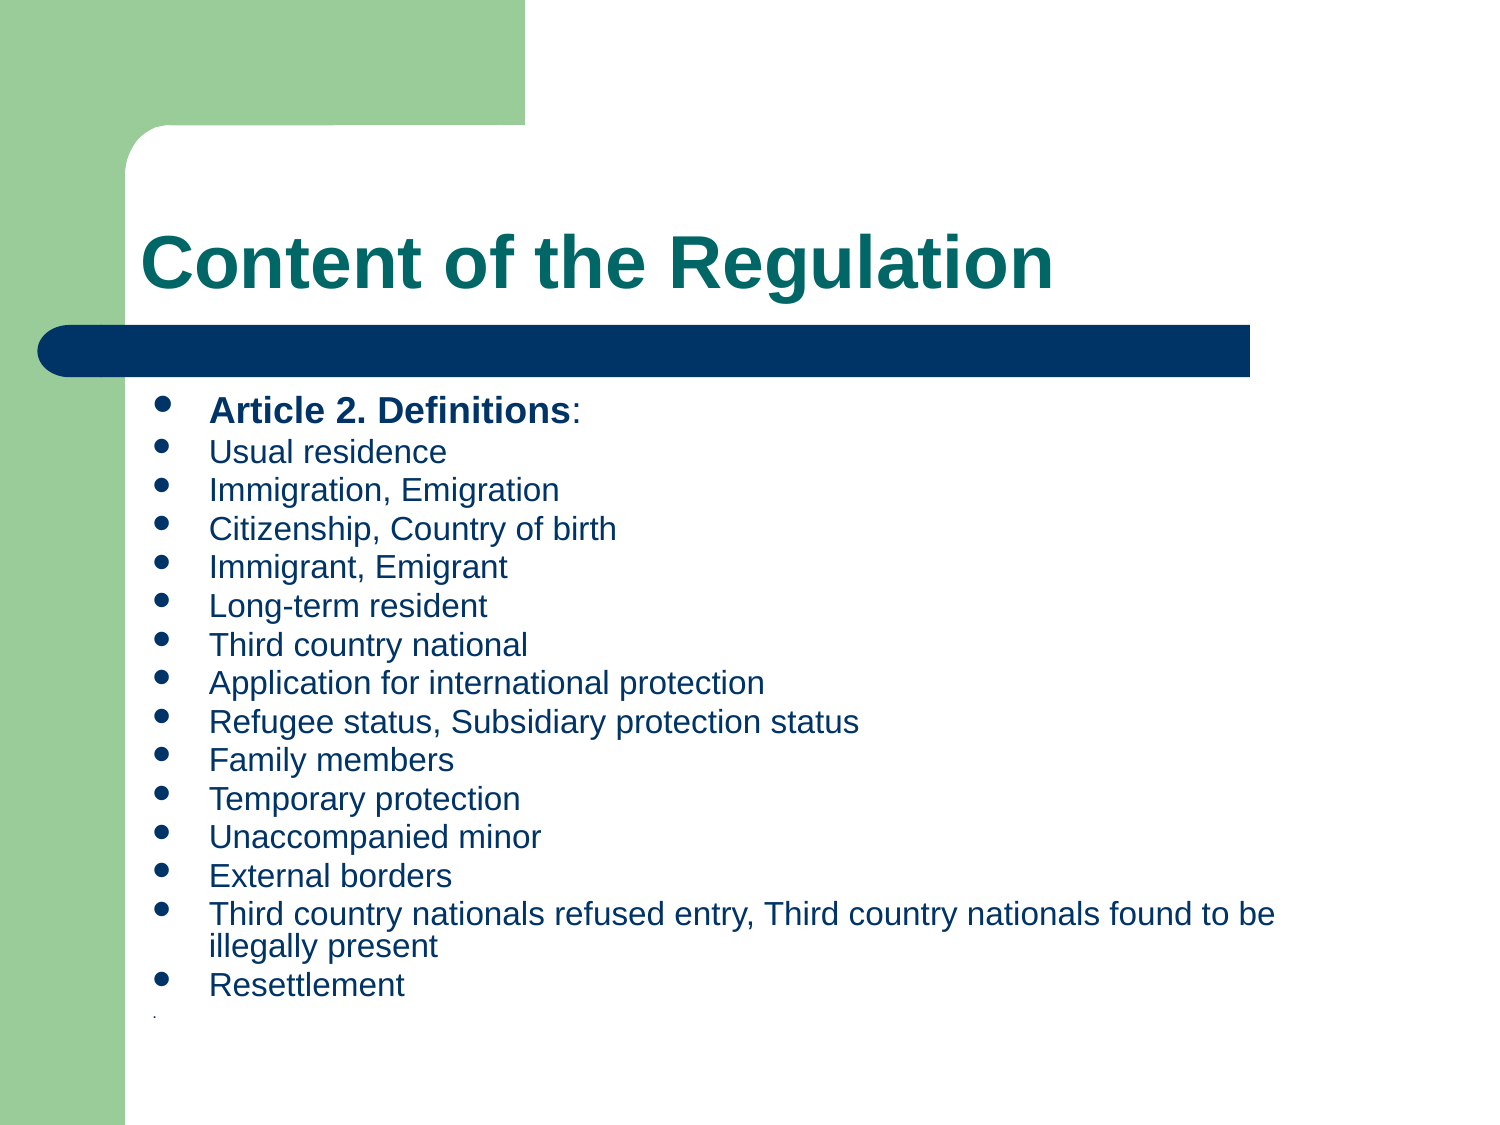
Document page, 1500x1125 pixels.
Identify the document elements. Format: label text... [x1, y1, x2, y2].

list Article 2. Definitions: Usual residence Immigration, Emigration Citizenship, Country of birth Immigrant, Emigrant Long-term resident Third country national Application for international protection Refugee status, Subsidiary protection status Family members Temporary protection Unaccompanied minor External borders Third country nationals refused entry, Third country nationals found to be illegally present Resettlement . [137, 387, 1400, 999]
title Content of the Regulation [124, 124, 1426, 313]
